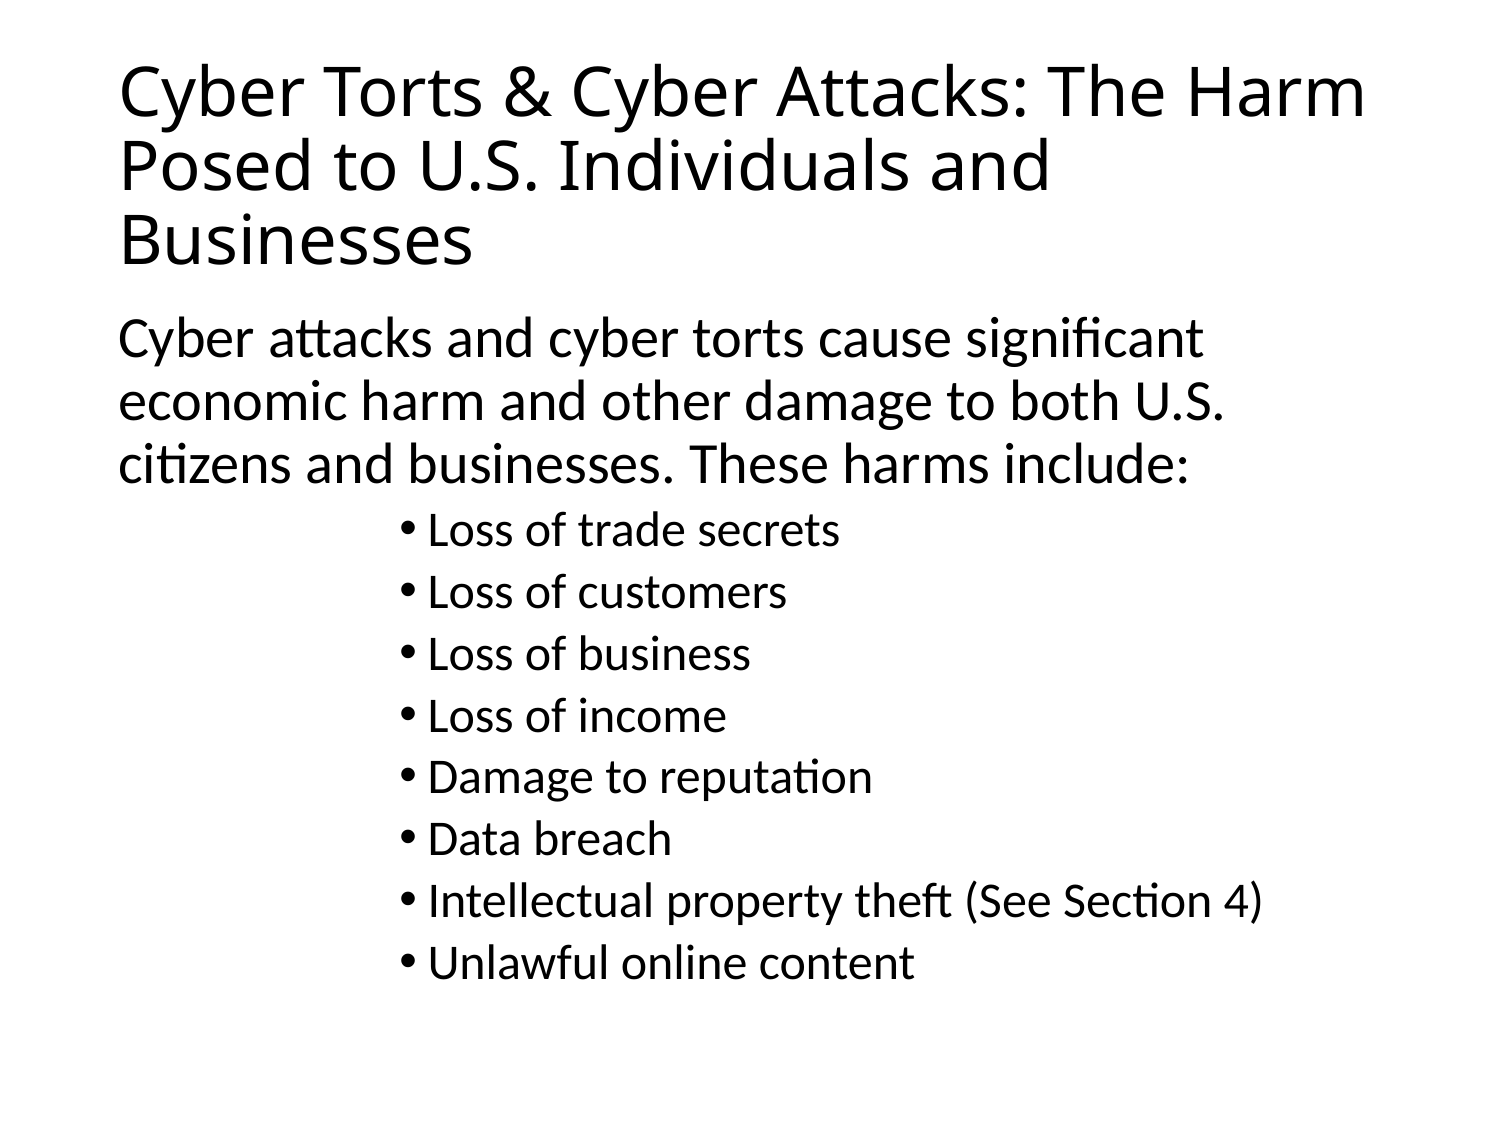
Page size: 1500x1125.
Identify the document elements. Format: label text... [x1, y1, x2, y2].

title Cyber Torts & Cyber Attacks: The Harm Posed to U.S. Individuals and Businesses [102, 59, 1398, 278]
list Cyber attacks and cyber torts cause significant economic harm and other damage to both U.S. citizens and businesses. These harms include: Loss of trade secrets Loss of customers Loss of business Loss of income Damage to reputation Data breach Intellectual property theft (See Section 4) Unlawful online content [102, 299, 1398, 1014]
